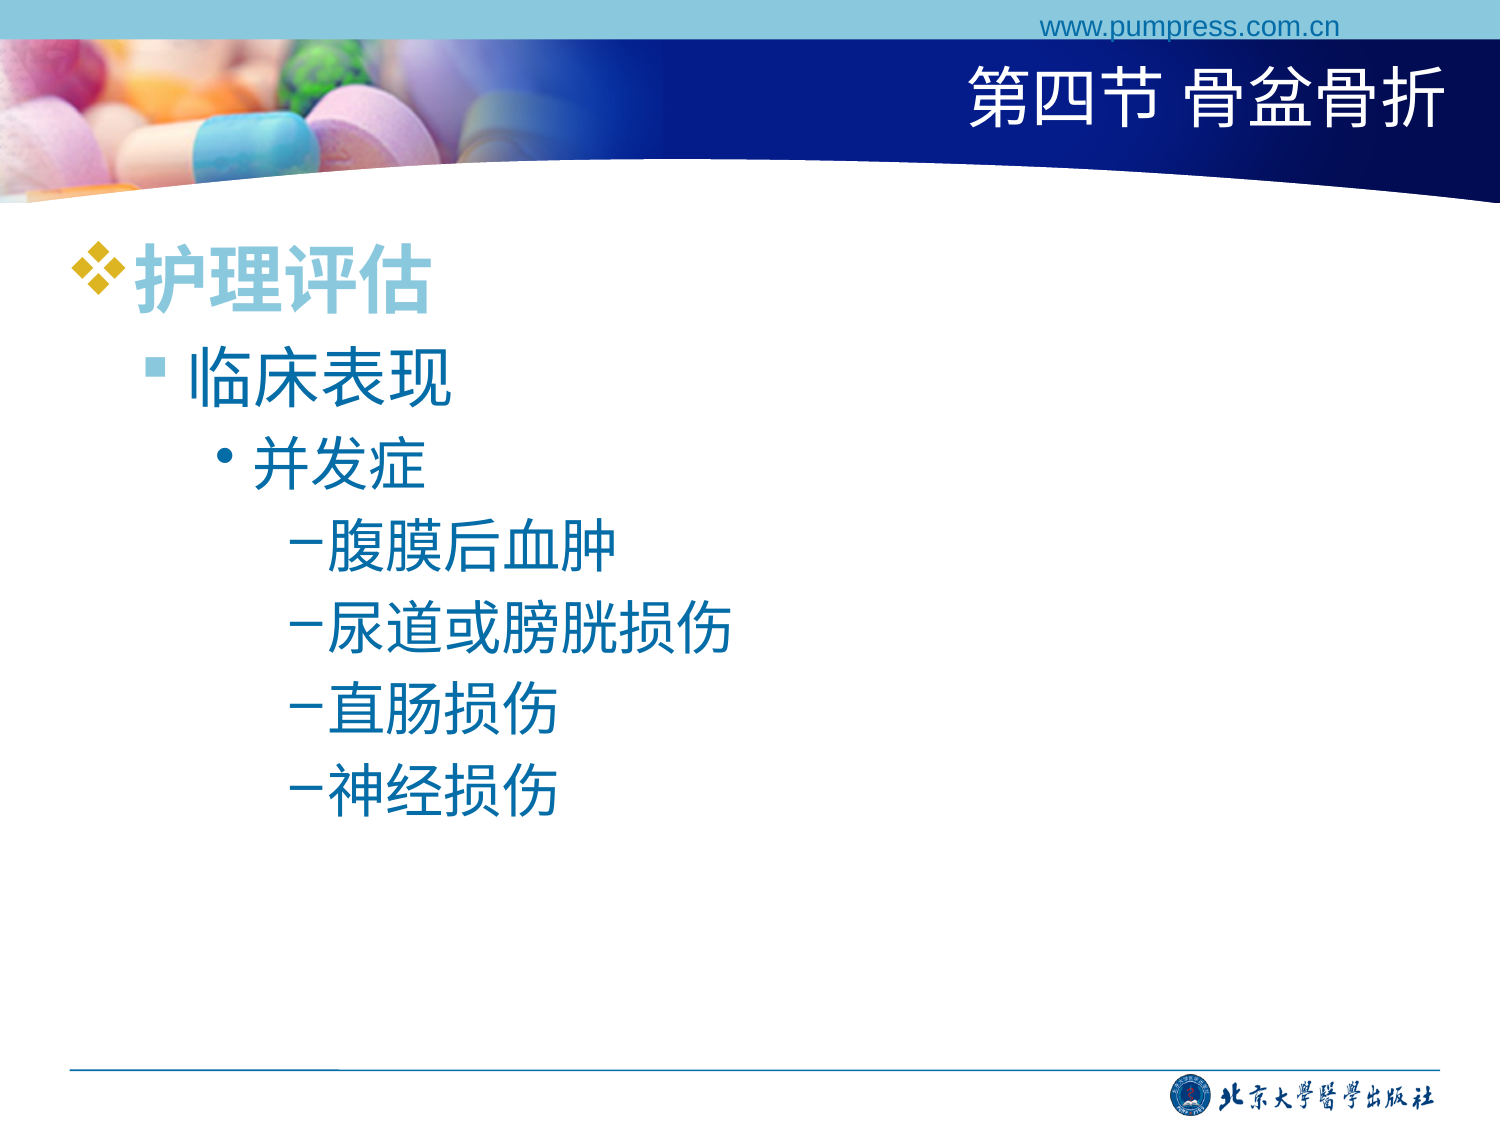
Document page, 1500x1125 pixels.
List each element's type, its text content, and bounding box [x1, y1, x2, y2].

list 护理评估 临床表现 并发症 腹膜后血肿 尿道或膀胱损伤 直肠损伤 神经损伤 [49, 224, 1463, 1026]
title 第四节 骨盆骨折 [137, 49, 1463, 143]
picture [1170, 1074, 1436, 1118]
slide_number www.pumpress.com.cn [1025, 0, 1463, 38]
picture [0, 40, 1500, 203]
